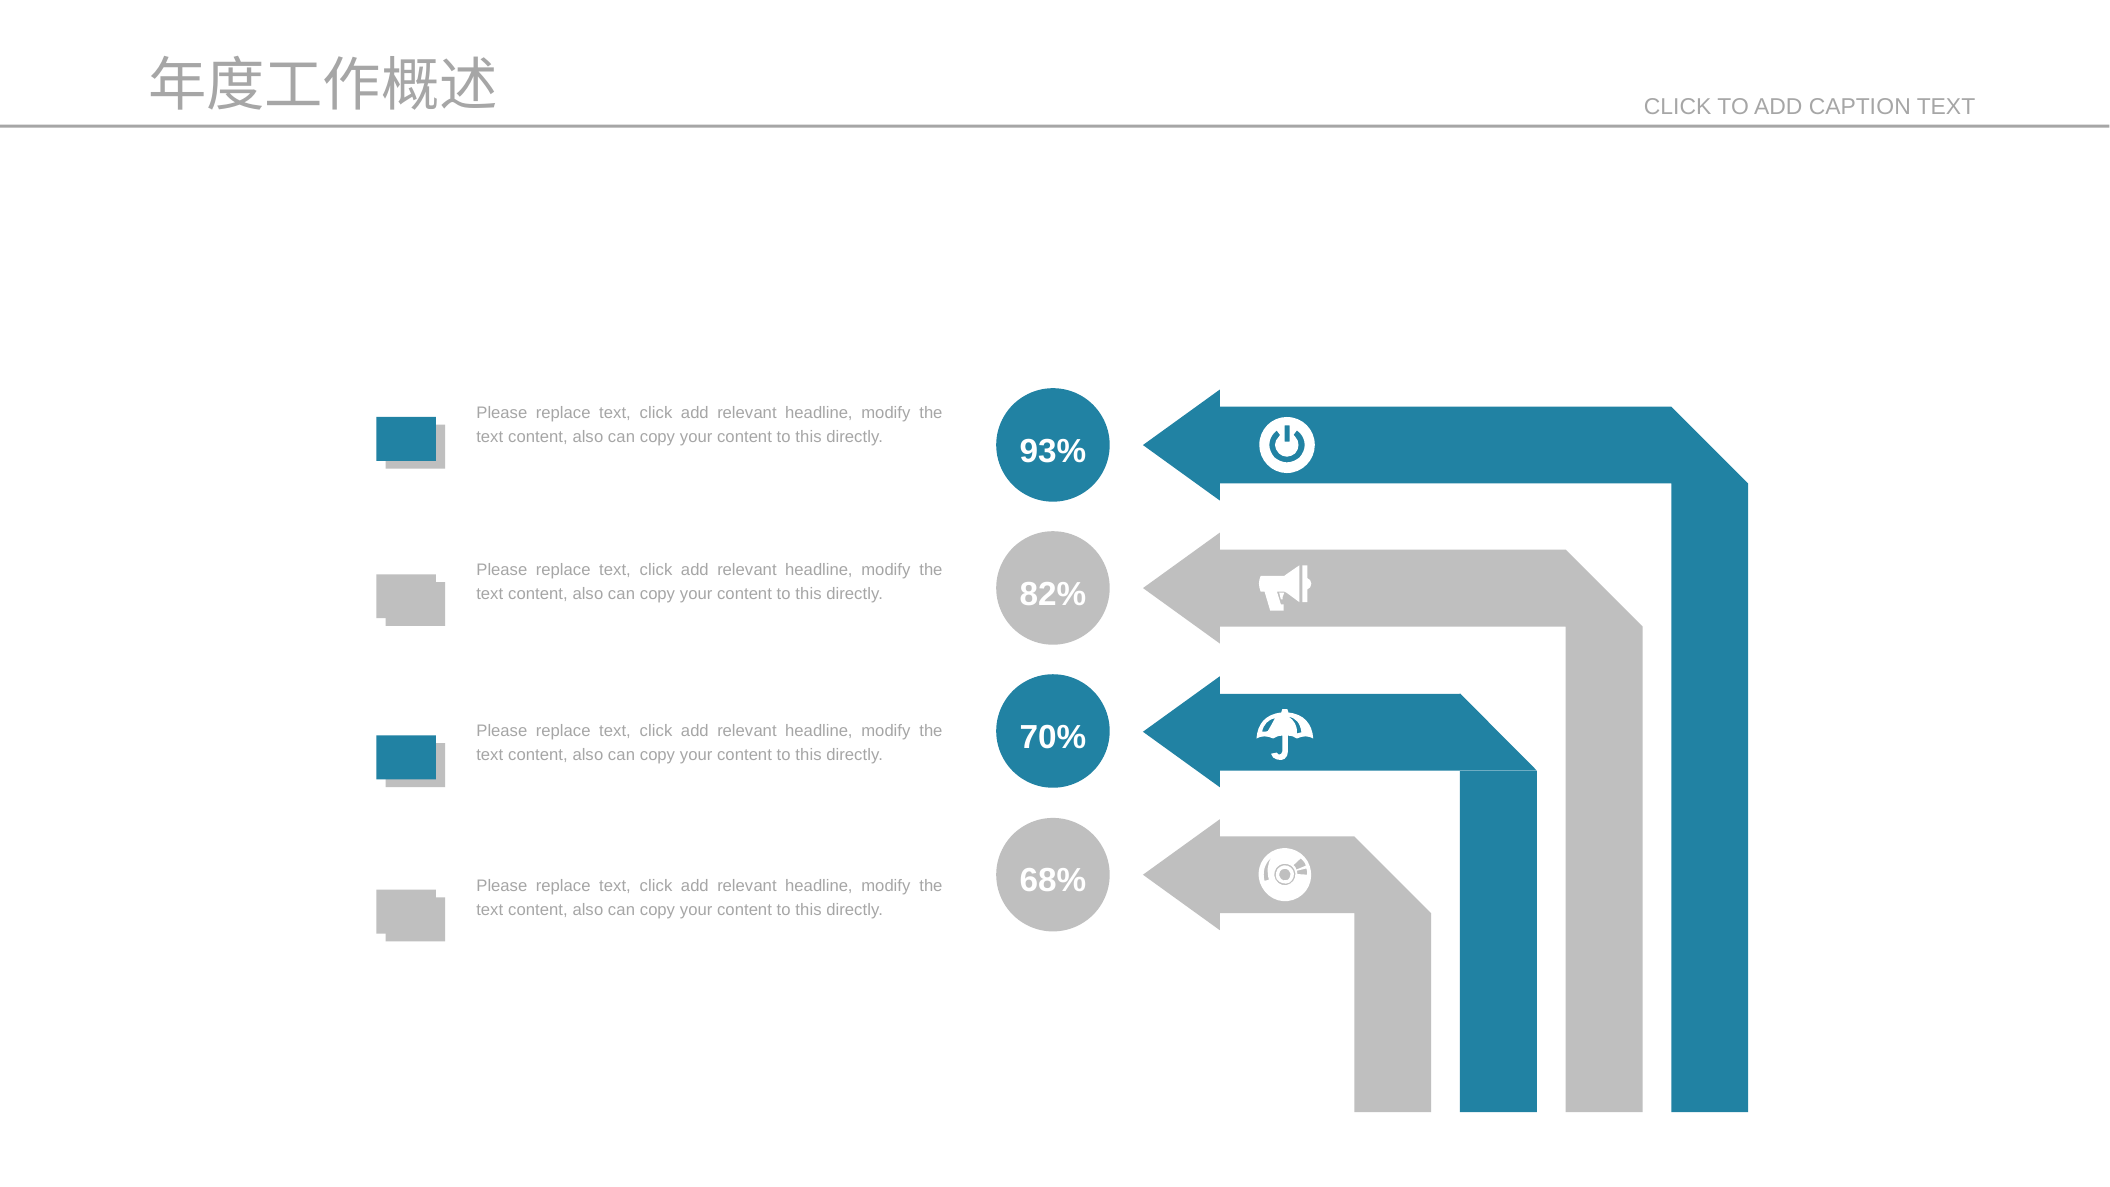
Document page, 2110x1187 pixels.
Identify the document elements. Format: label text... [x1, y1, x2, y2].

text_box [376, 416, 446, 469]
text_box Please replace text, click add relevant headline, modify the text content, also can copy your content to this directly. [461, 390, 959, 453]
text_box Please replace text, click add relevant headline, modify the text content, also can copy your content to this directly. [461, 547, 959, 611]
text_box 年度工作概述 [148, 47, 528, 118]
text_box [376, 574, 446, 626]
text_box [1142, 819, 1432, 1112]
text_box Please replace text, click add relevant headline, modify the text content, also can copy your content to this directly. [461, 863, 959, 926]
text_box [376, 735, 446, 788]
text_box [1142, 389, 1749, 1112]
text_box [996, 817, 1110, 932]
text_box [996, 531, 1110, 645]
text_box Please replace text, click add relevant headline, modify the text content, also can copy your content to this directly. [461, 708, 959, 772]
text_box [996, 388, 1110, 502]
text_box [0, 124, 2110, 129]
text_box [376, 889, 446, 942]
text_box CLICK TO ADD CAPTION TEXT [1596, 91, 1976, 119]
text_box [996, 674, 1110, 788]
